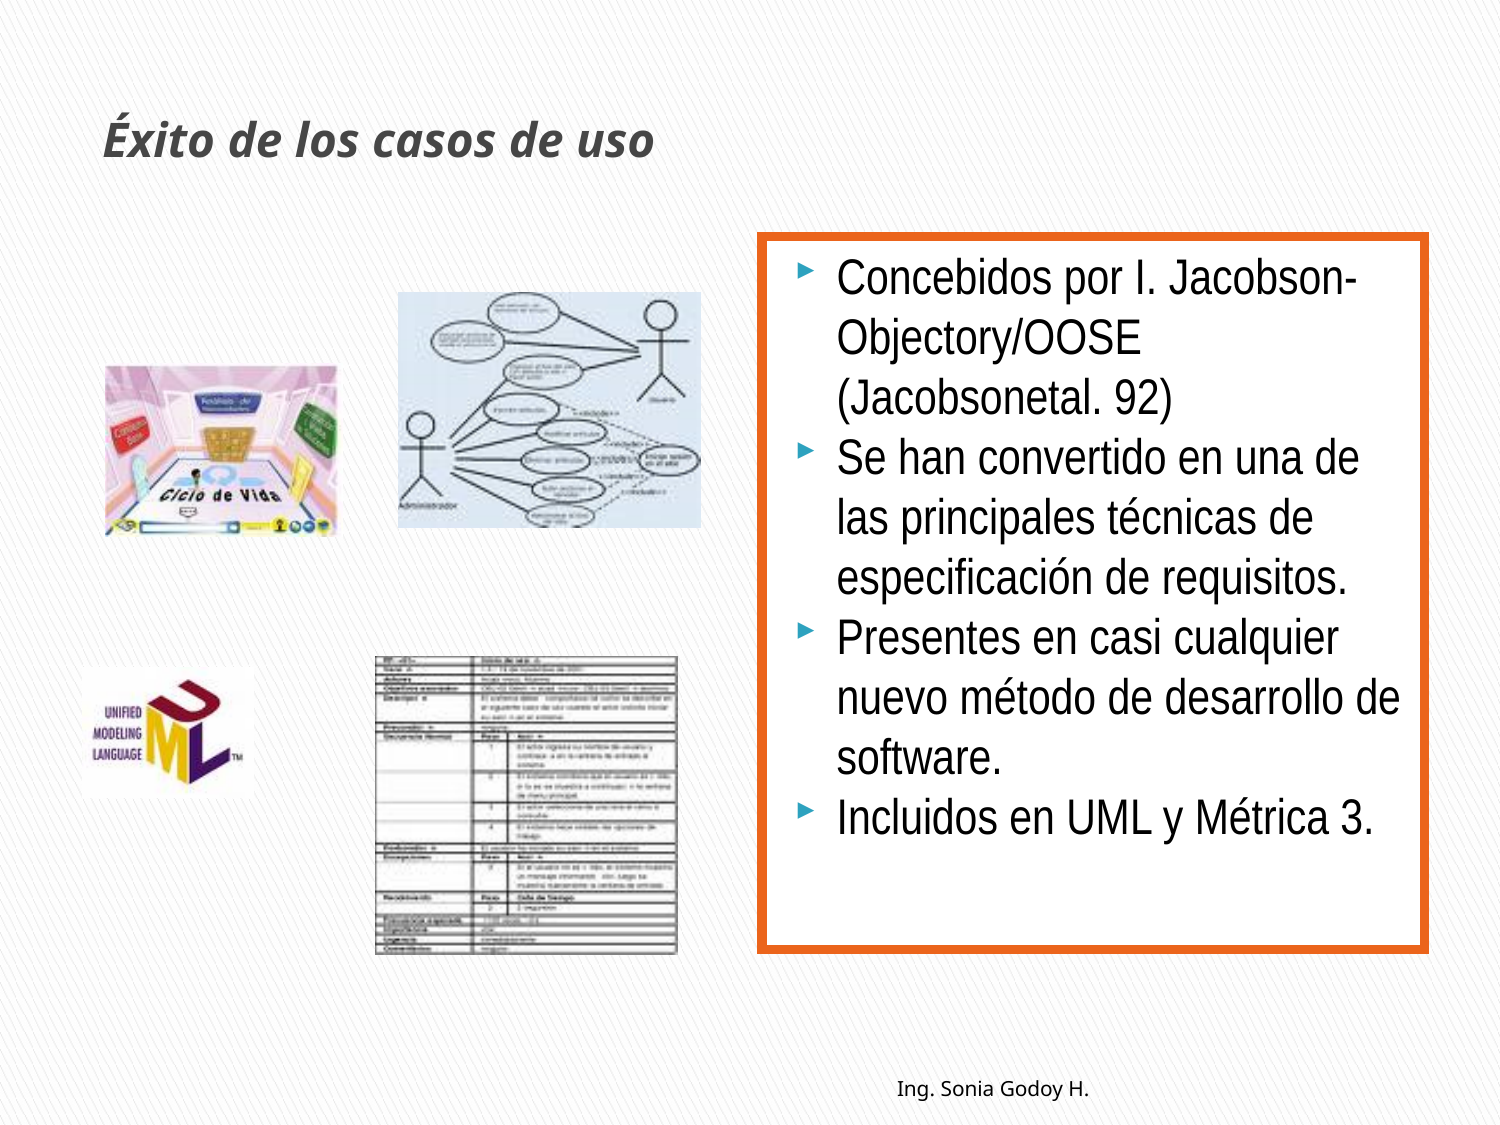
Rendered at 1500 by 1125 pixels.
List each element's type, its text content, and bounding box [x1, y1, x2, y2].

picture [105, 362, 344, 537]
footer Ing. Sonia Godoy H. [718, 1051, 1105, 1112]
picture [374, 655, 679, 955]
title Éxito de los casos de uso [75, 44, 1425, 233]
list Concebidos por I. Jacobson-Objectory/OOSE (Jacobsonetal. 92) Se han convertido en una de las principales técnicas de especificación de requisitos. Presentes en casi cualquier nuevo método de desarrollo de software. Incluidos en UML y Métrica 3. [757, 232, 1429, 954]
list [398, 292, 701, 528]
picture [81, 667, 255, 798]
